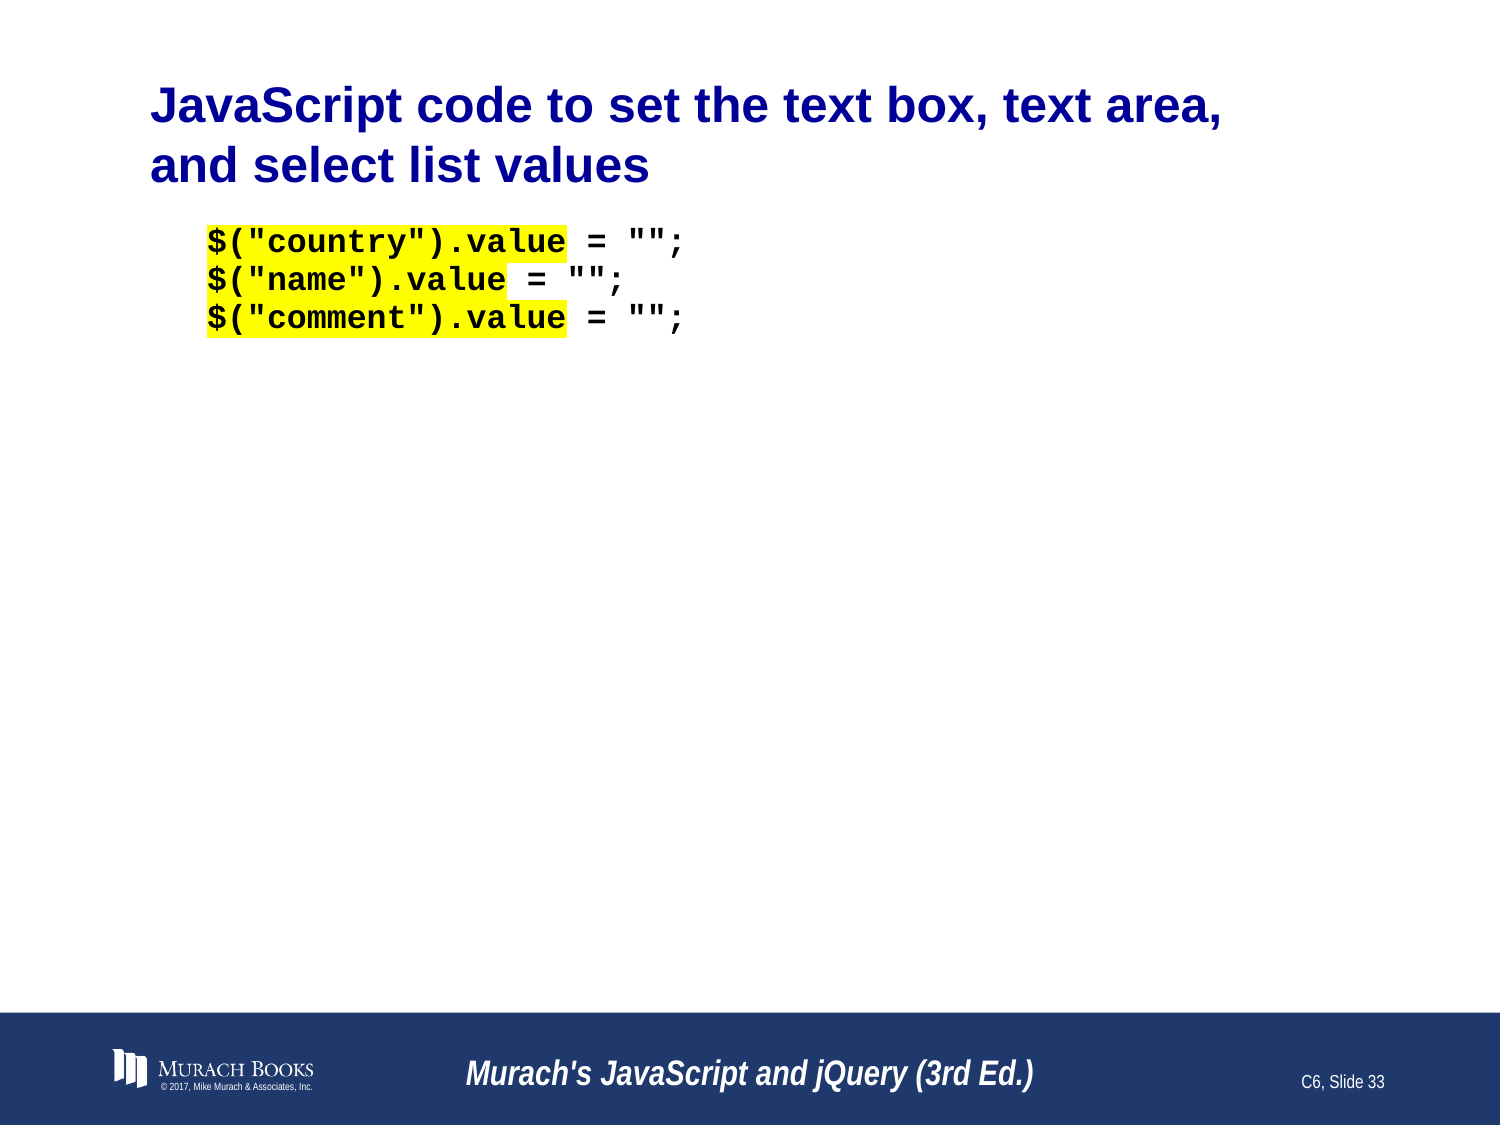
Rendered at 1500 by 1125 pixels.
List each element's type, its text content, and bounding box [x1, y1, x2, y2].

title JavaScript code to set the text box, text area, and select list values [150, 72, 1350, 194]
footer © 2017, Mike Murach & Associates, Inc. [12, 1025, 463, 1100]
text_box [149, 224, 1348, 718]
slide_number C6, Slide 33 [1087, 1025, 1400, 1100]
slide_number Murach's JavaScript and jQuery (3rd Ed.) [463, 1025, 1050, 1100]
